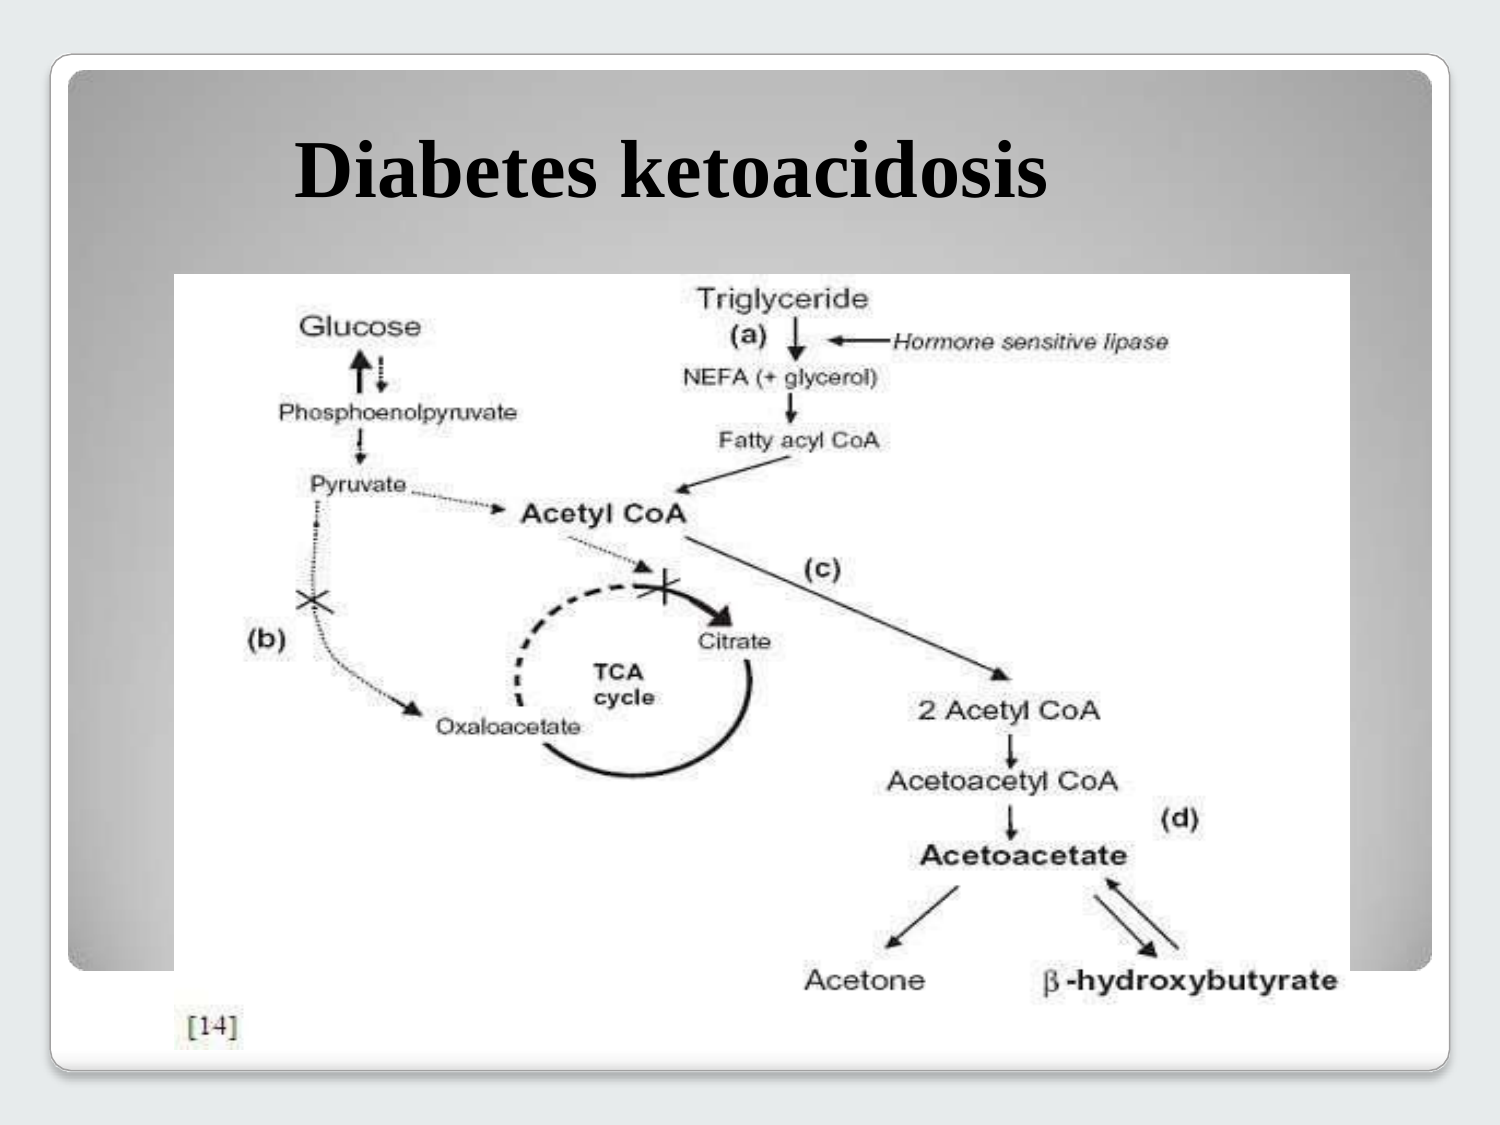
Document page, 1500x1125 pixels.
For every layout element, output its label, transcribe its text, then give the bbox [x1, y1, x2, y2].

title Diabetes ketoacidosis [292, 112, 1233, 273]
picture [36, 46, 1464, 1094]
